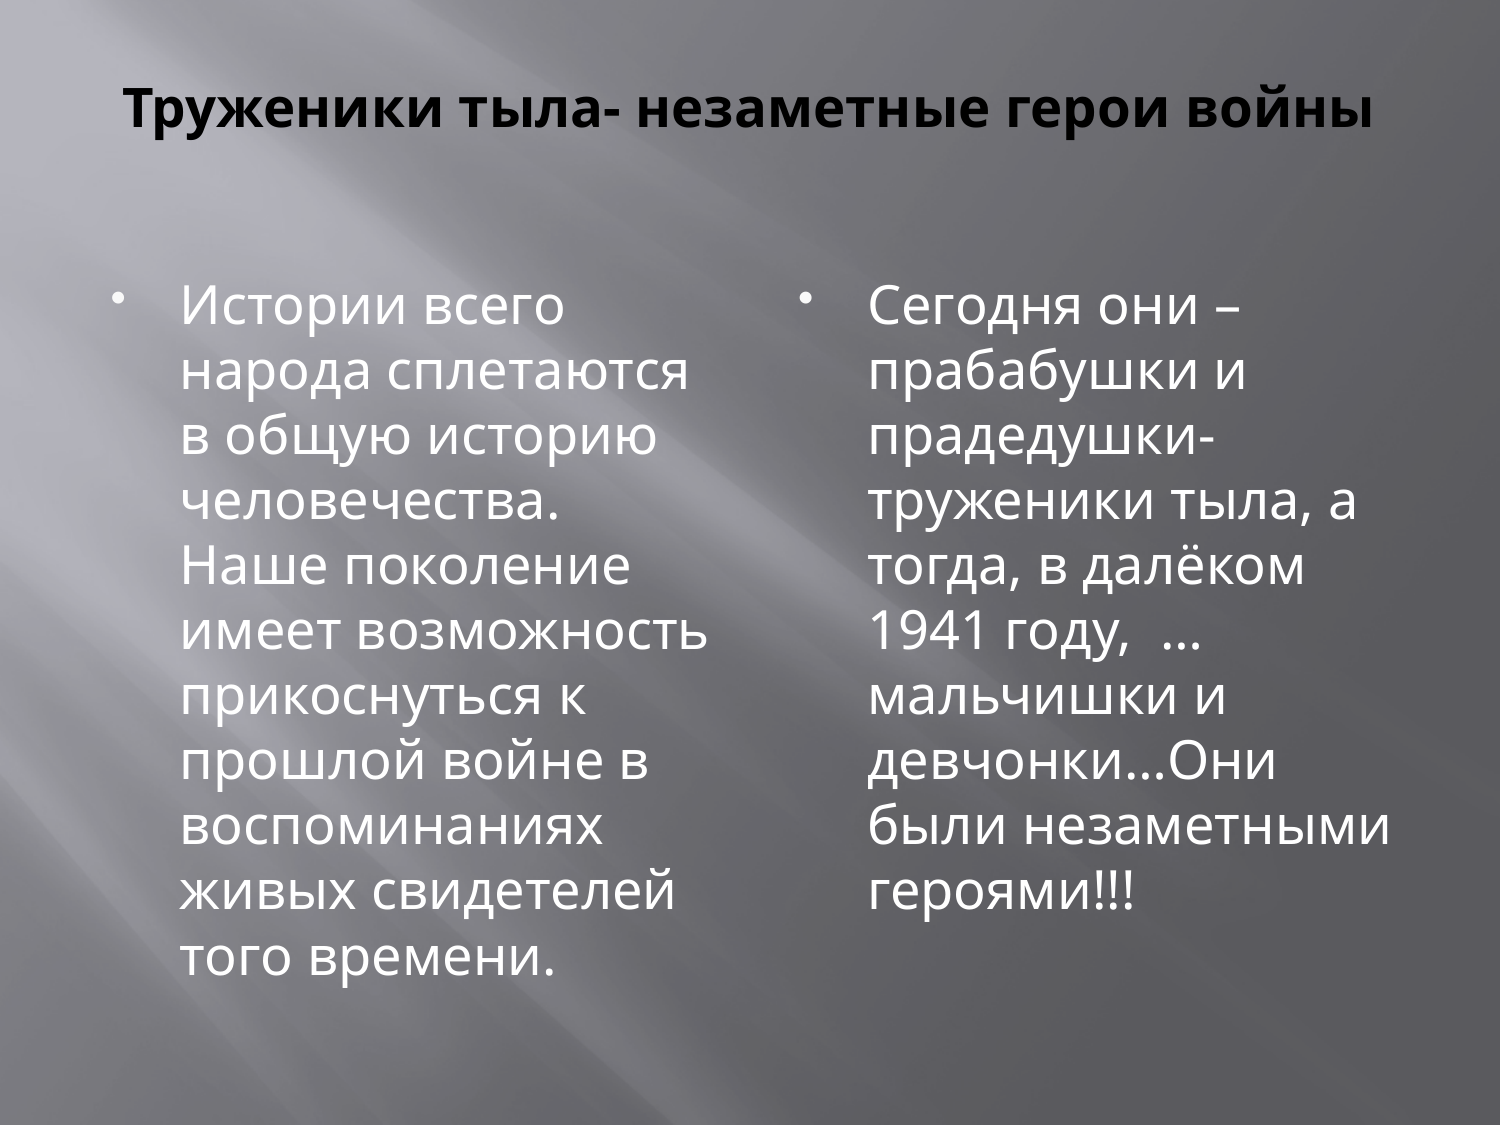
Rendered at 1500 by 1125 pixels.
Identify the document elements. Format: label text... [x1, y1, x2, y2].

list Сегодня они – прабабушки и прадедушки- труженики тыла, а тогда, в далёком 1941 году, … мальчишки и девчонки…Они были незаметными героями!!! [762, 262, 1425, 1005]
title Труженики тыла- незаметные герои войны [75, 45, 1425, 233]
list Истории всего народа сплетаются в общую историю человечества. Наше поколение имеет возможность прикоснуться к прошлой войне в воспоминаниях живых свидетелей того времени. [75, 262, 738, 1005]
